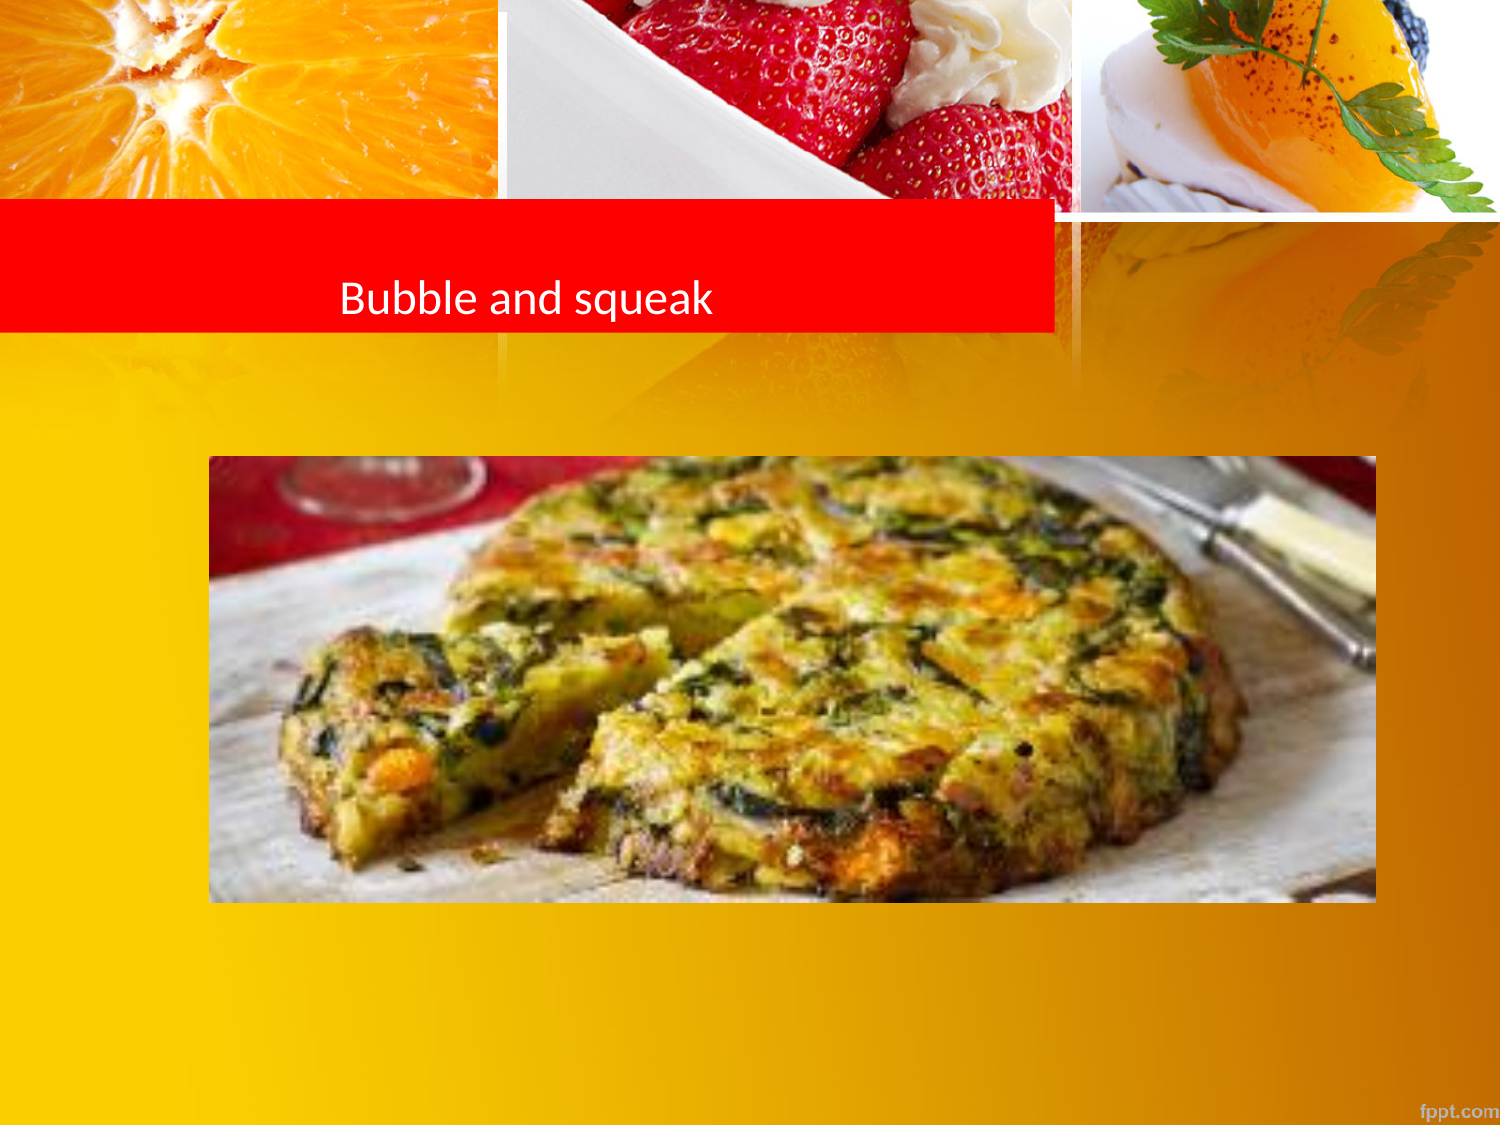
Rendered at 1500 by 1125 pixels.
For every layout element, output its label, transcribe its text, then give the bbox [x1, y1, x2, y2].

list [75, 337, 1425, 1005]
title Bubble and squeak [0, 199, 1055, 333]
picture [0, 0, 1500, 1125]
